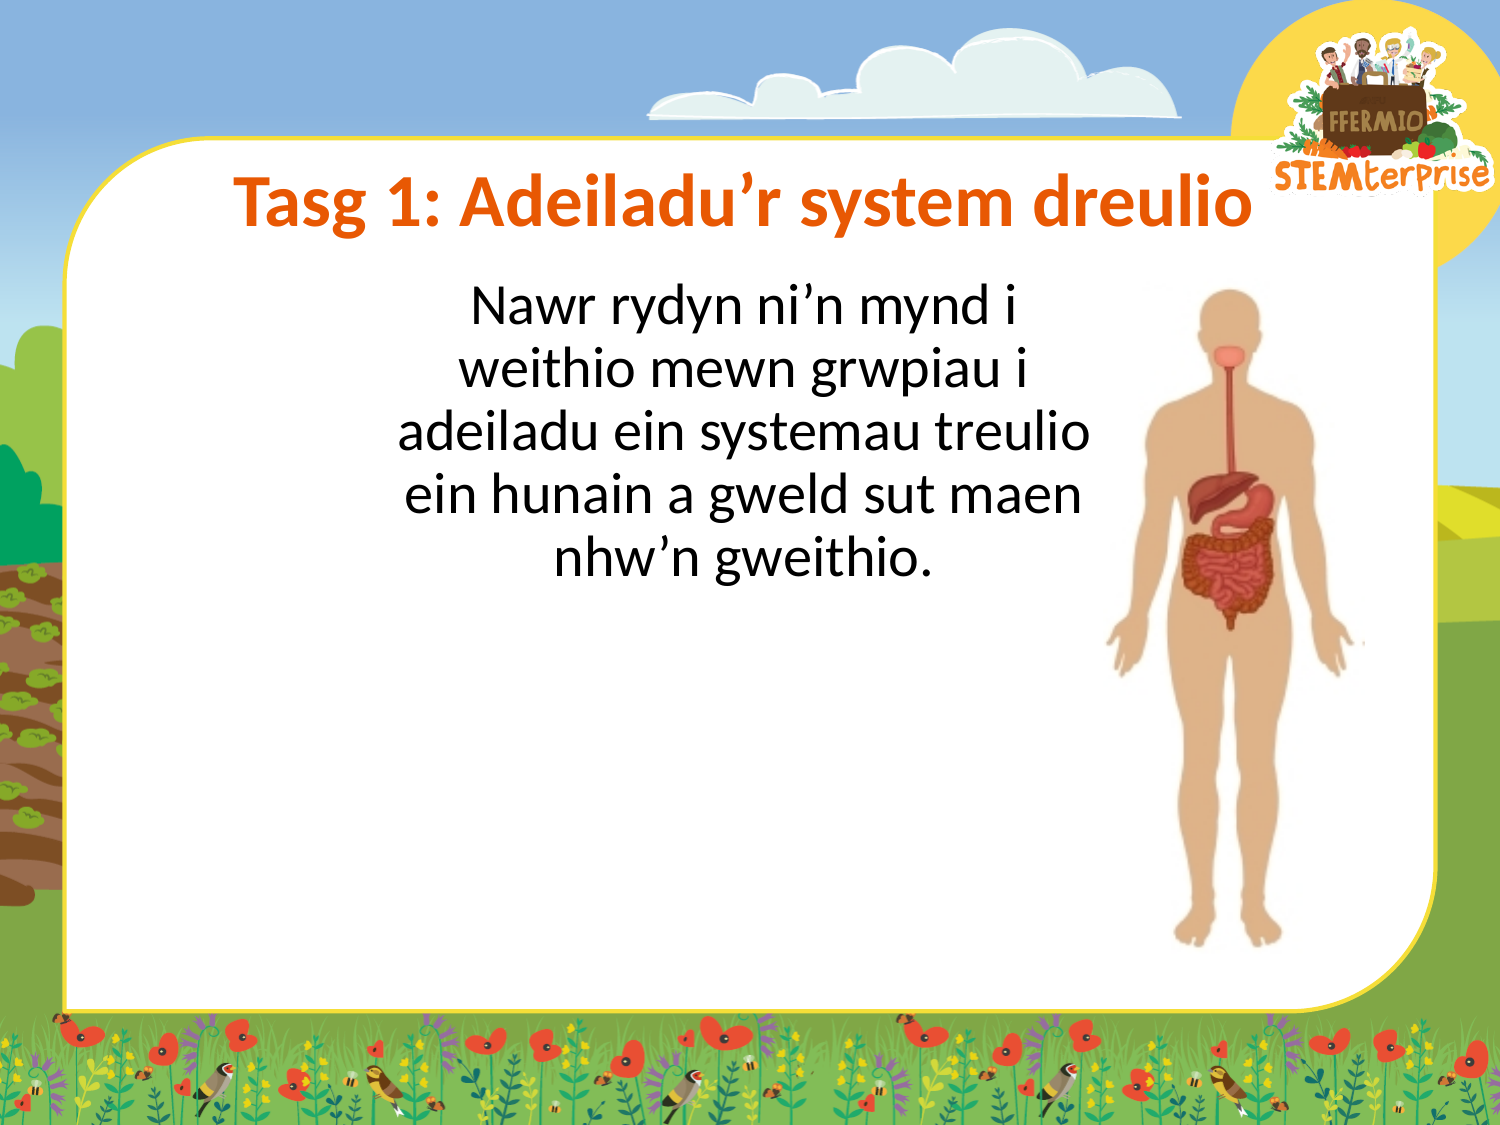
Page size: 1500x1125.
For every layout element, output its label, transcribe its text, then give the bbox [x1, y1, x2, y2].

list Nawr rydyn ni’n mynd i weithio mewn grwpiau i adeiladu ein systemau treulio ein hunain a gweld sut maen nhw’n gweithio. [360, 267, 1128, 988]
title Tasg 1: Adeiladu’r system dreulio [171, 137, 1317, 256]
picture [0, 0, 1500, 1125]
